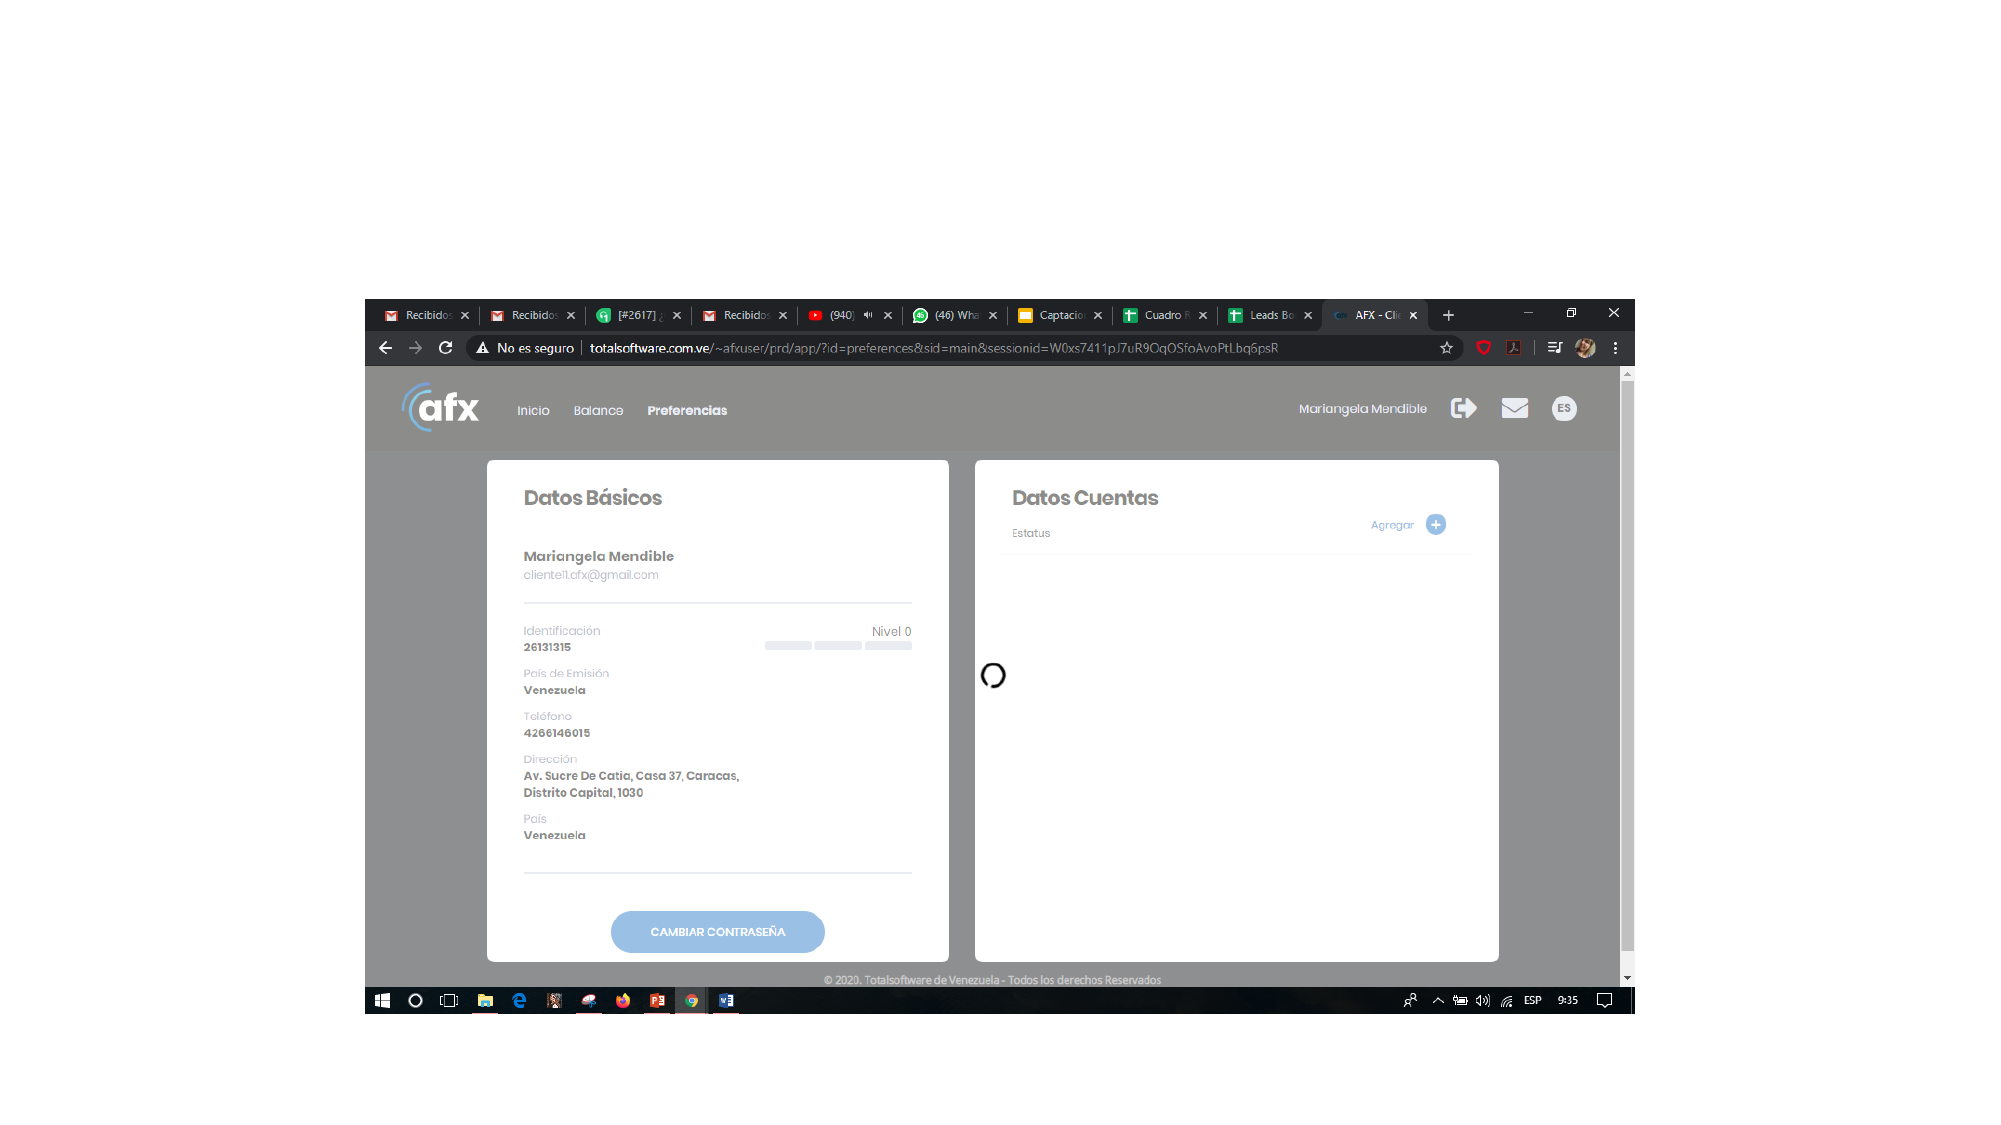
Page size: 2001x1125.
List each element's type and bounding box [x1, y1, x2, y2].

list [365, 299, 1635, 1014]
